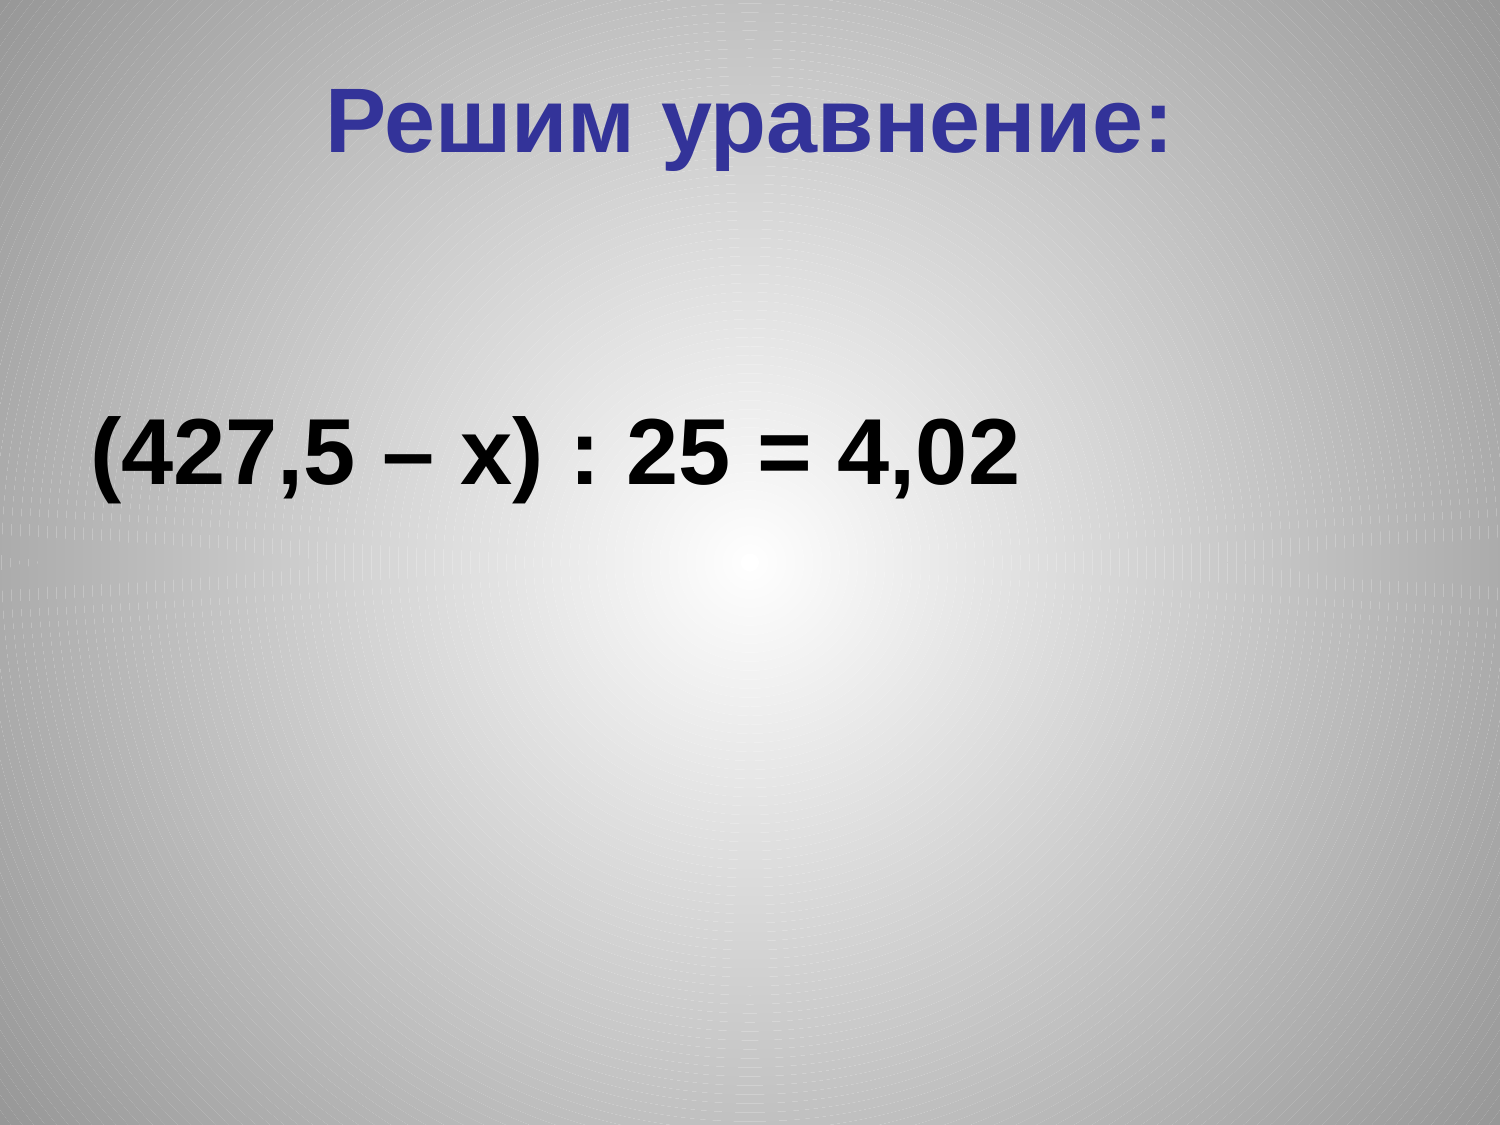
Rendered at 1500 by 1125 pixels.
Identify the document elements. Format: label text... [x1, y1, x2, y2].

list (427,5 – х) : 25 = 4,02 [74, 212, 1426, 701]
title Решим уравнение: [74, 0, 1426, 212]
